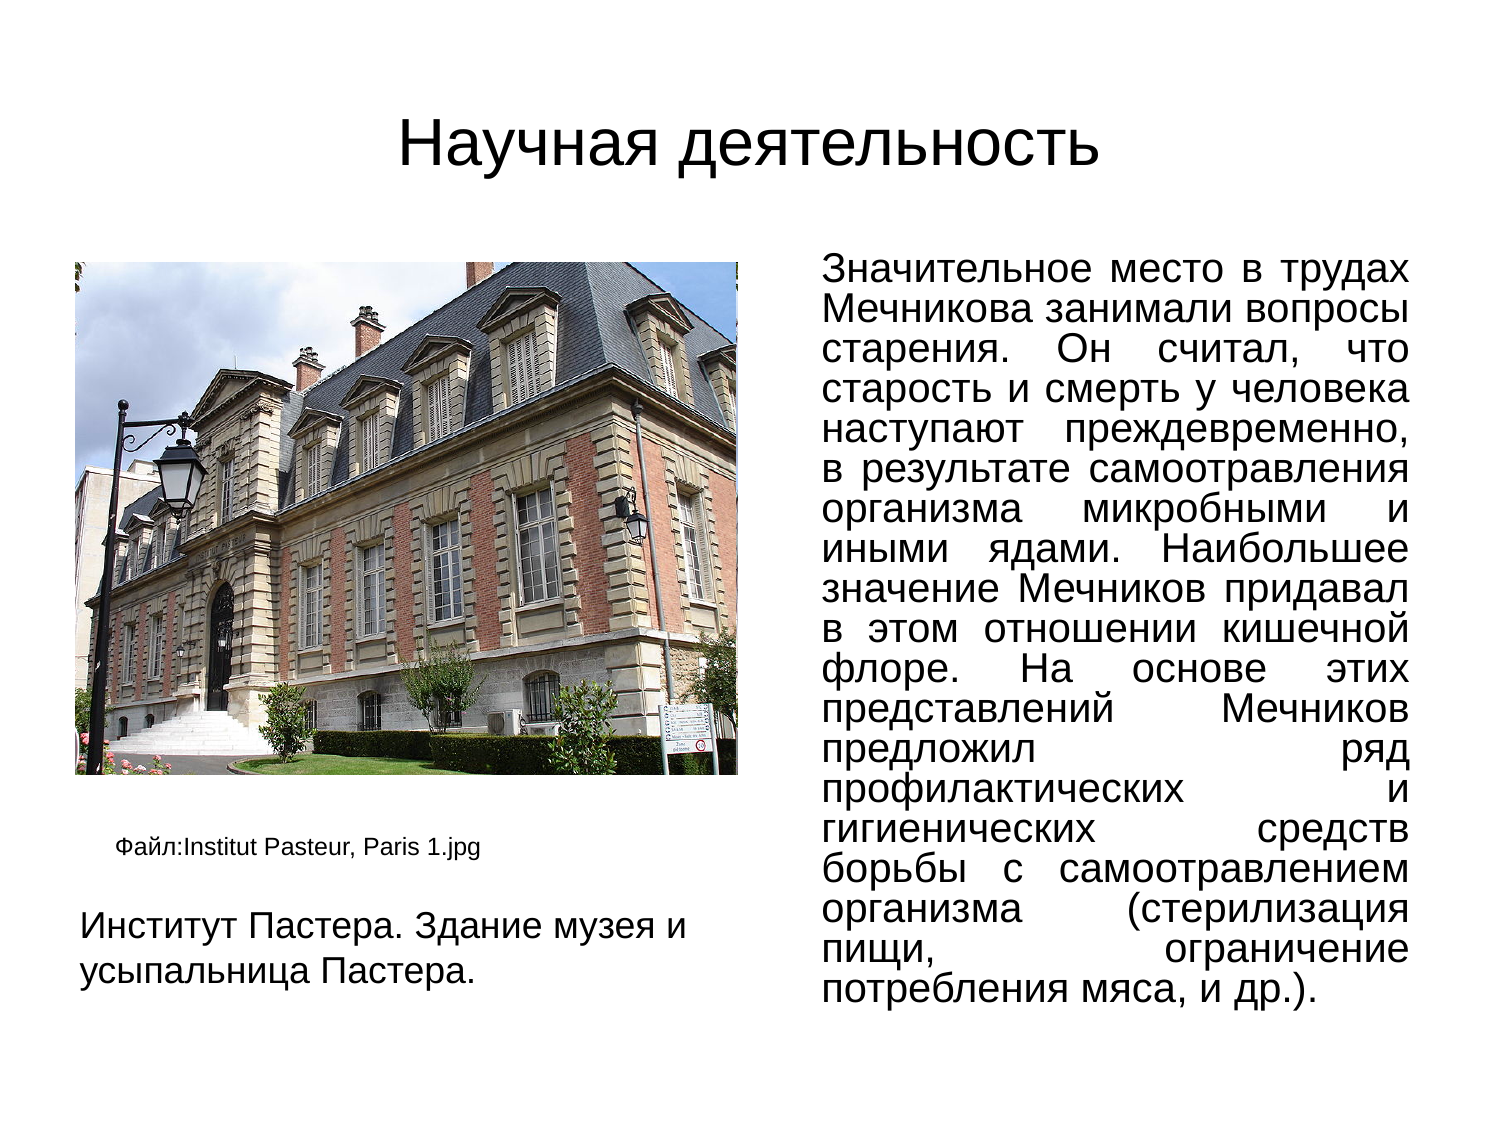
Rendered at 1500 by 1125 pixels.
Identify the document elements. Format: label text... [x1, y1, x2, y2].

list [74, 262, 738, 776]
list Значительное место в трудах Мечникова занимали вопросы старения. Он считал, что старость и смерть у человека наступают преждевременно, в результате самоотравления организма микробными и иными ядами. Наибольшее значение Мечников придавал в этом отношении кишечной флоре. На основе этих представлений Мечников предложил ряд профилактических и гигиенических средств борьбы с самоотравлением организма (стерилизация пищи, ограничение потребления мяса, и др.). [749, 243, 1426, 1059]
text_box Файл:Institut Pasteur, Paris 1.jpg [100, 822, 498, 868]
text_box Институт Пастера. Здание музея и усыпальница Пастера. [64, 893, 715, 998]
title Научная деятельность [74, 44, 1426, 233]
